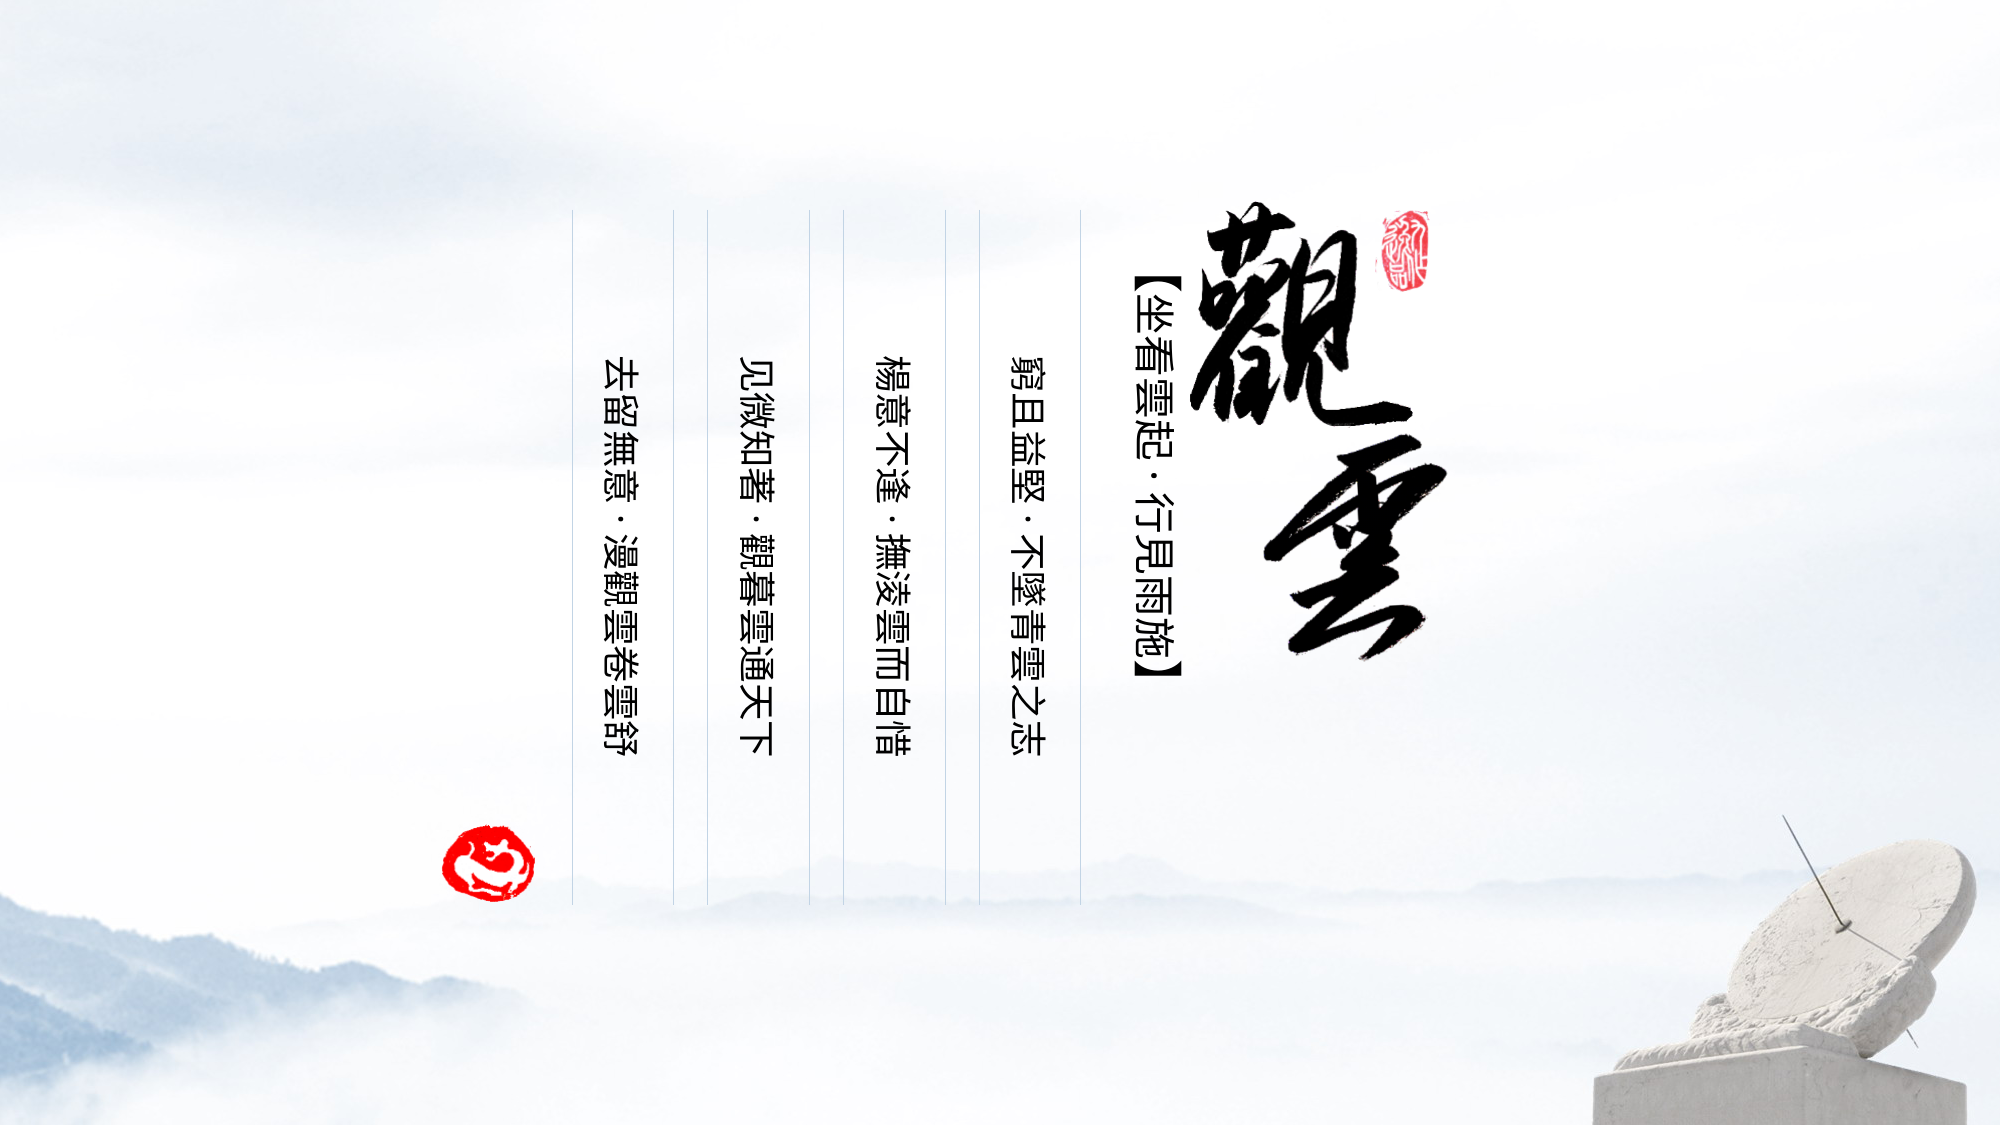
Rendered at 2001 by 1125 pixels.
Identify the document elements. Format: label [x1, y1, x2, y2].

picture [0, 0, 2000, 1125]
text_box [571, 209, 1081, 905]
